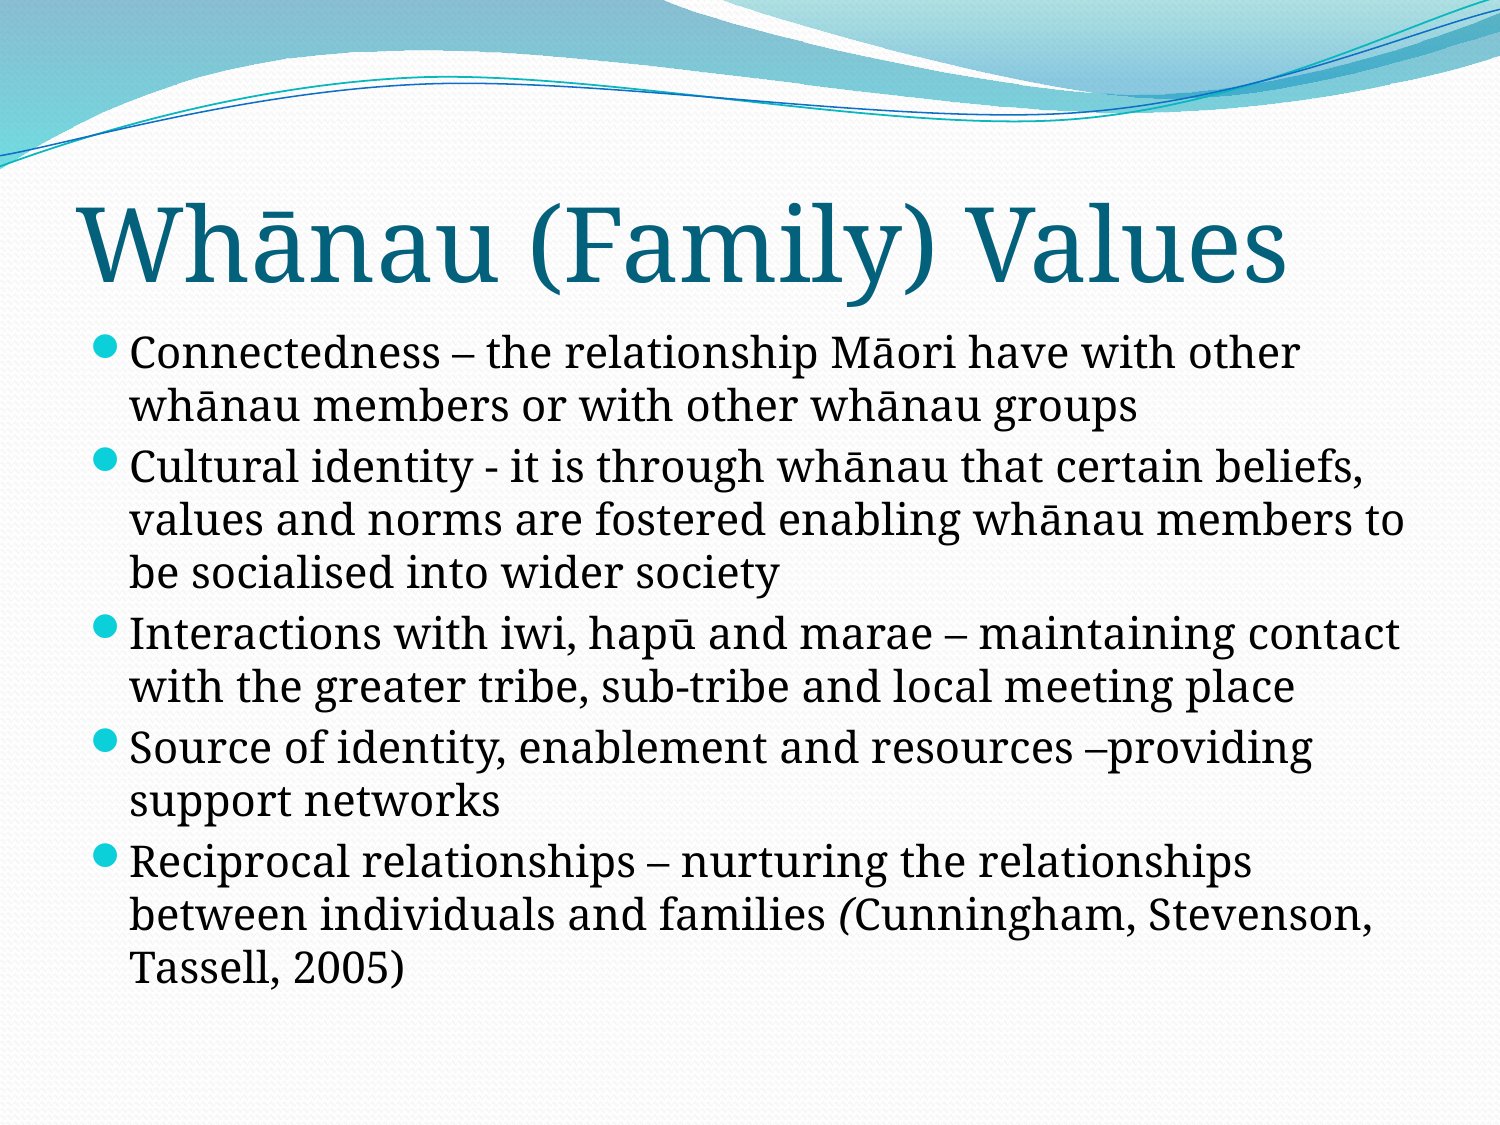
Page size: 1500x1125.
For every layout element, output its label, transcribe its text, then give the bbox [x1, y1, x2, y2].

list Connectedness – the relationship Māori have with other whānau members or with other whānau groups Cultural identity - it is through whānau that certain beliefs, values and norms are fostered enabling whānau members to be socialised into wider society Interactions with iwi, hapū and marae – maintaining contact with the greater tribe, sub-tribe and local meeting place Source of identity, enablement and resources –providing support networks Reciprocal relationships – nurturing the relationships between individuals and families (Cunningham, Stevenson, Tassell, 2005) [75, 317, 1425, 1038]
title Whānau (Family) Values [75, 115, 1425, 303]
